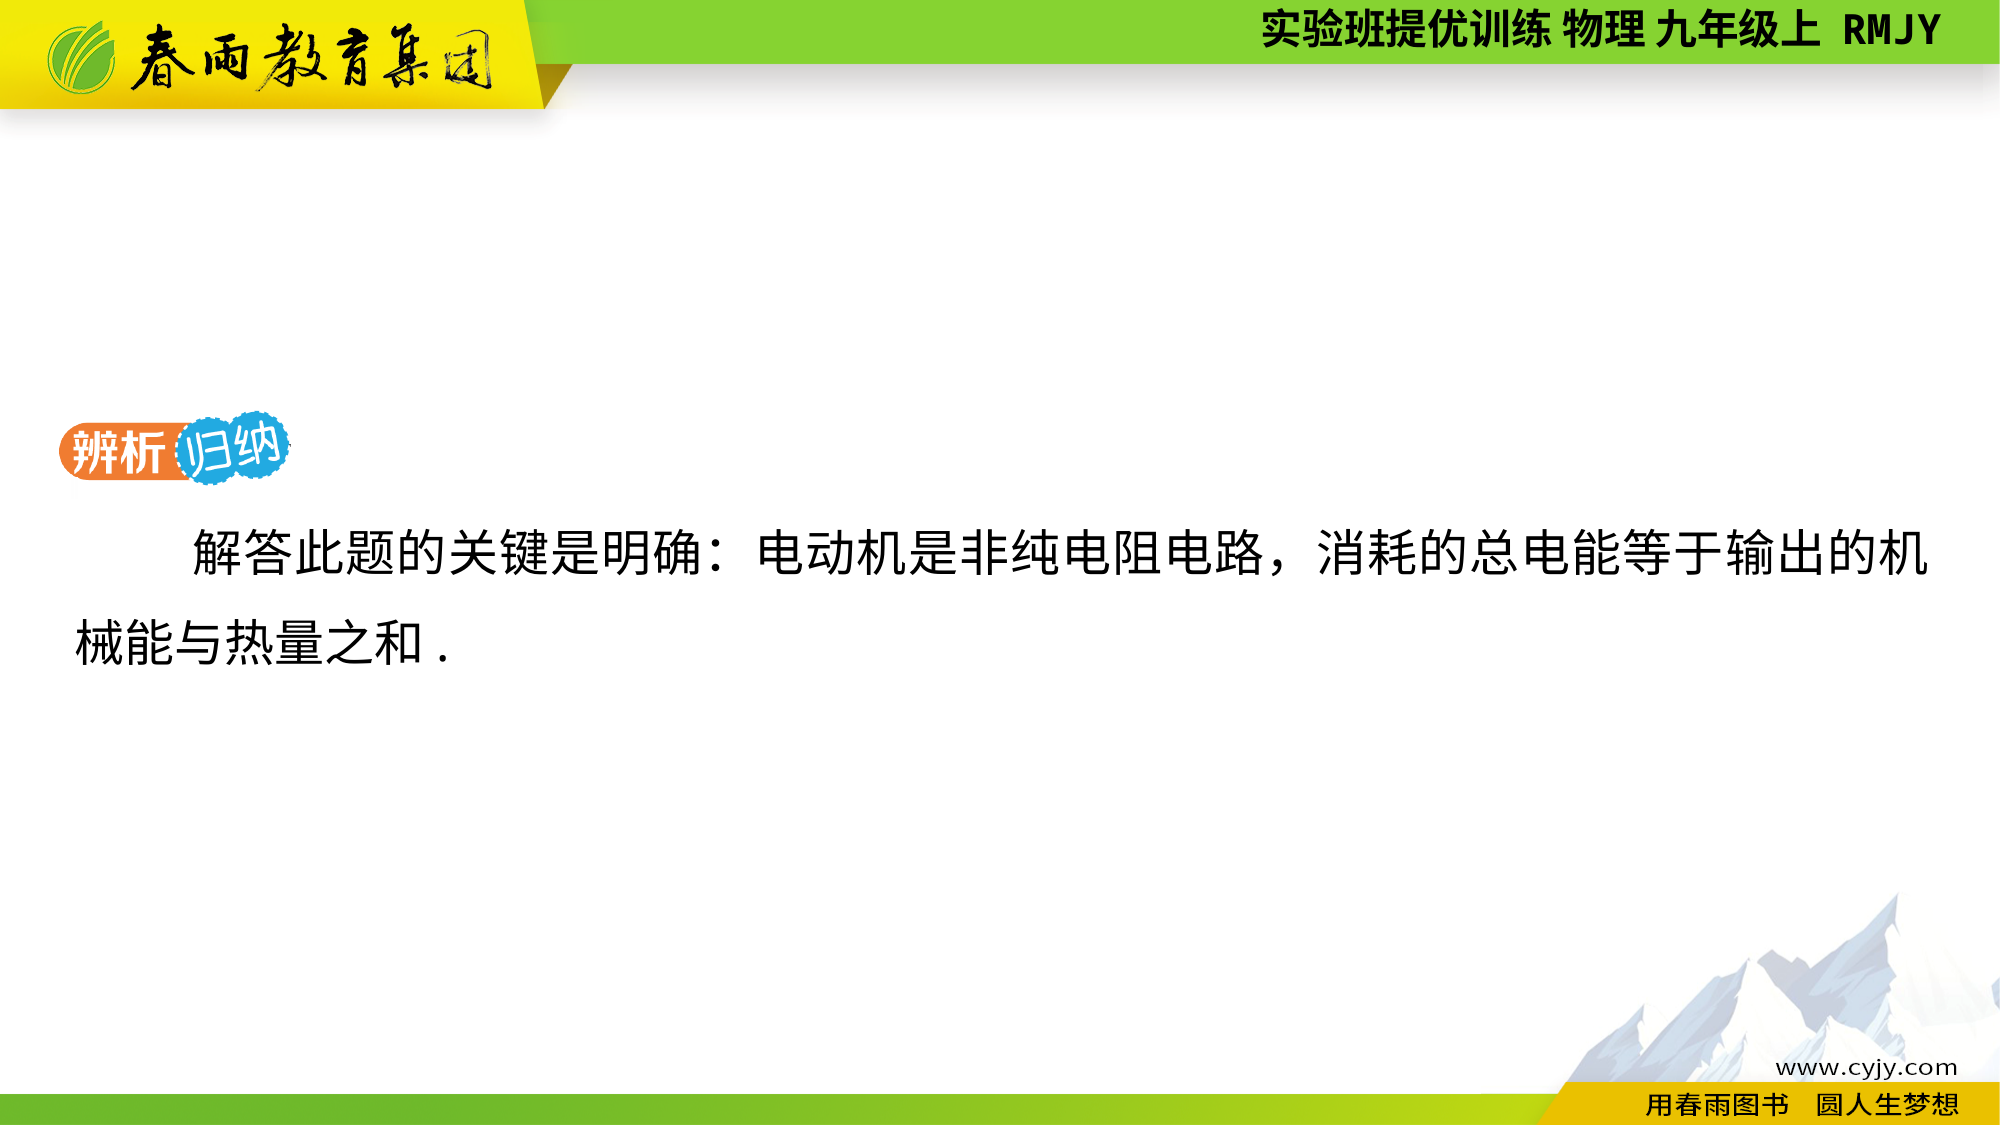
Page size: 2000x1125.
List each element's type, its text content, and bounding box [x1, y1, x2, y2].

picture [0, 0, 2000, 1125]
list 解答此题的关键是明确：电动机是非纯电阻电路，消耗的总电能等于输出的机械能与热量之和. [59, 483, 1944, 669]
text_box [58, 409, 292, 499]
